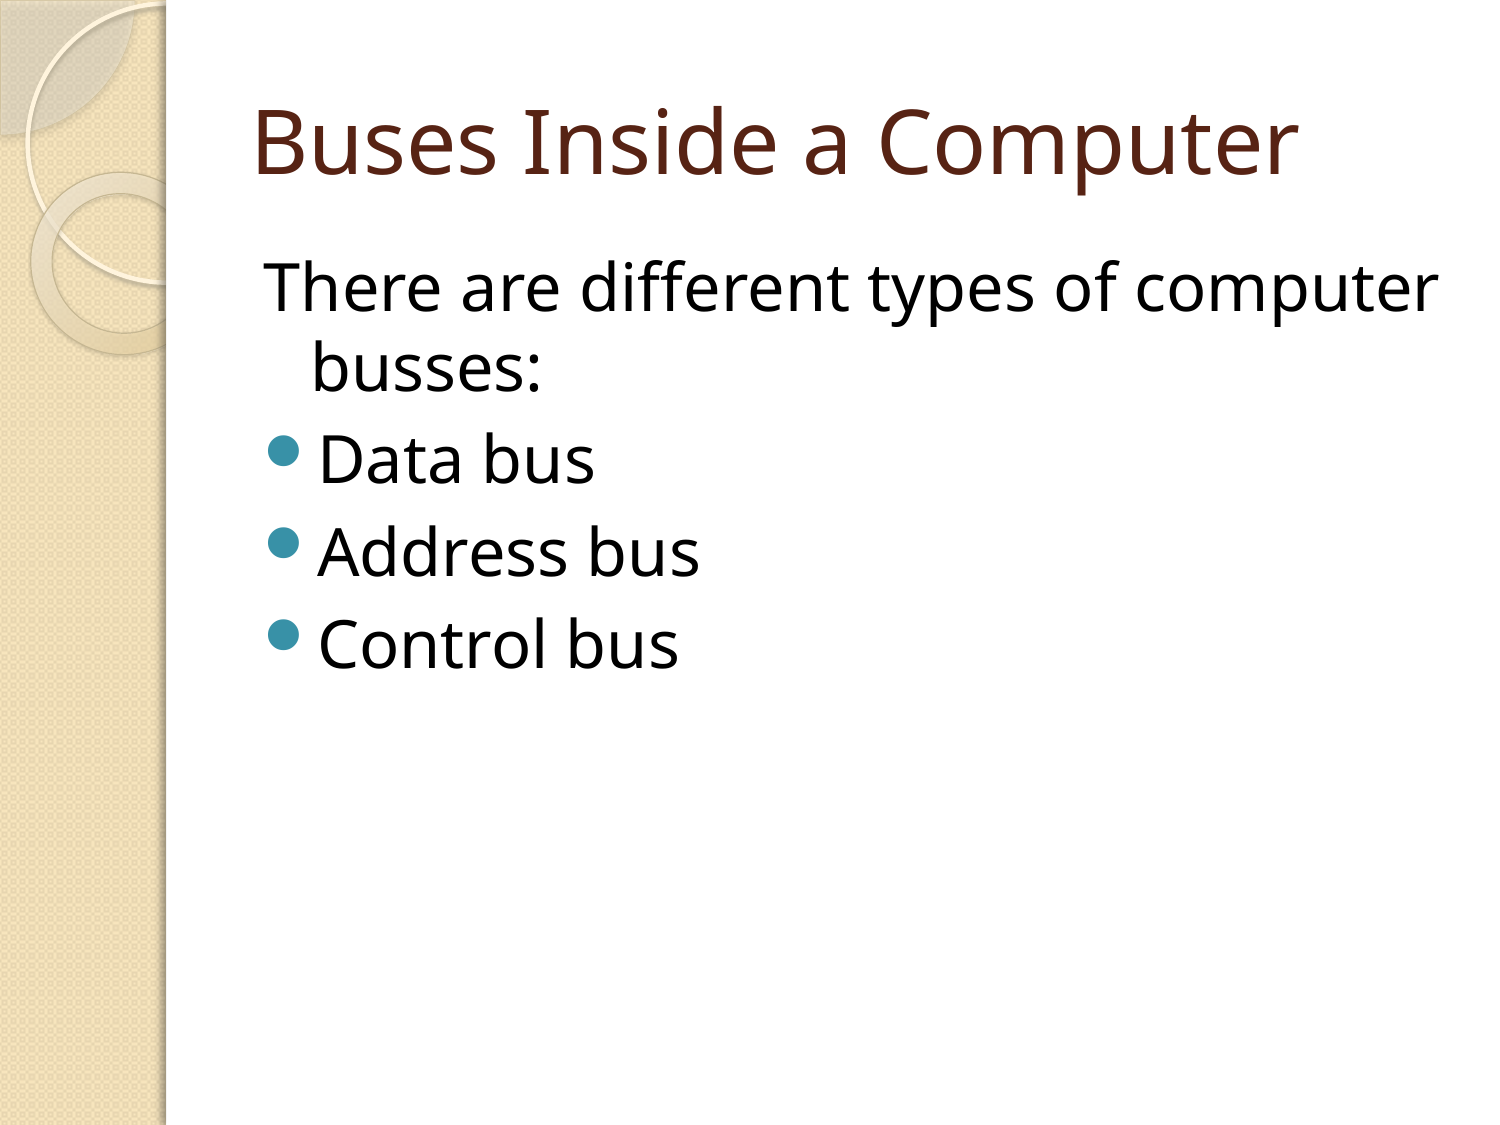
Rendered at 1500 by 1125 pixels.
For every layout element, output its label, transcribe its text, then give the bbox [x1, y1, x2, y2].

list There are different types of computer busses: Data bus Address bus Control bus [235, 237, 1466, 1025]
title Buses Inside a Computer [235, 45, 1466, 233]
